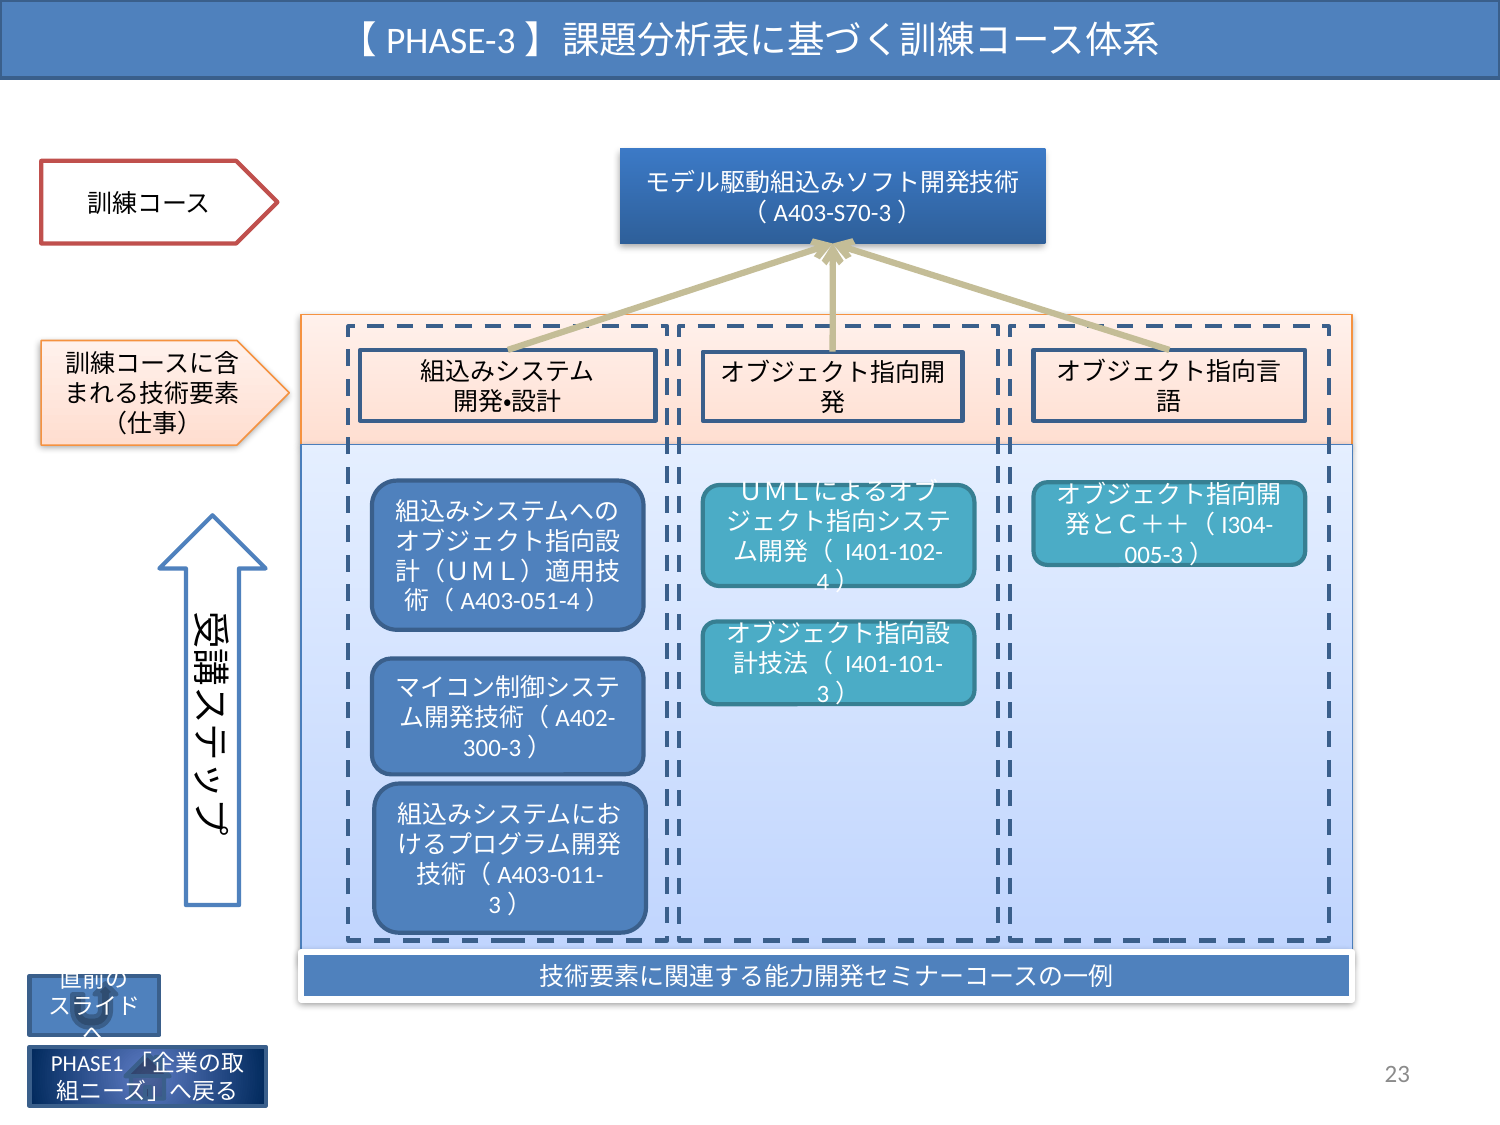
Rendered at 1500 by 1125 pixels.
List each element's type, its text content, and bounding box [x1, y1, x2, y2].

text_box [832, 243, 1170, 350]
text_box [677, 359, 1000, 943]
text_box [1174, 314, 1353, 443]
text_box [300, 314, 502, 443]
text_box 受講ステップ [157, 513, 268, 908]
text_box 技術要素に関連する能力開発セミナーコースの一例 [298, 949, 1355, 1003]
text_box オブジェクト指向開発とＣ＋＋（I304-005-3） [1031, 480, 1308, 568]
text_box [507, 243, 830, 350]
text_box 直前の スライドへ [27, 974, 161, 1037]
text_box [668, 359, 679, 442]
text_box [300, 444, 1353, 948]
text_box ＵＭＬによるオブジェクト指向システム開発（ I401-102-4） [700, 482, 977, 589]
text_box PHASE1「企業の取組ニーズ」へ戻る [27, 1045, 268, 1108]
text_box 訓練コースに含まれる技術要素 （仕事） [40, 339, 290, 446]
text_box [999, 359, 1009, 442]
text_box 組込みシステムへのオブジェクト指向設計（ＵＭＬ）適用技術（A403-051-4） [369, 478, 646, 632]
text_box 【PHASE-3】課題分析表に基づく訓練コース体系 [0, 0, 1500, 80]
text_box [346, 324, 669, 943]
text_box [1008, 324, 1331, 943]
text_box 訓練コース [39, 158, 280, 246]
slide_number 23 [1074, 1042, 1425, 1103]
text_box マイコン制御システム開発技術（A402-300-3） [369, 656, 646, 777]
text_box モデル駆動組込みソフト開発技術 （A403-S70-3） [620, 148, 1046, 241]
text_box 組込みシステムにおけるプログラム開発技術（A403-011-3） [372, 781, 649, 935]
